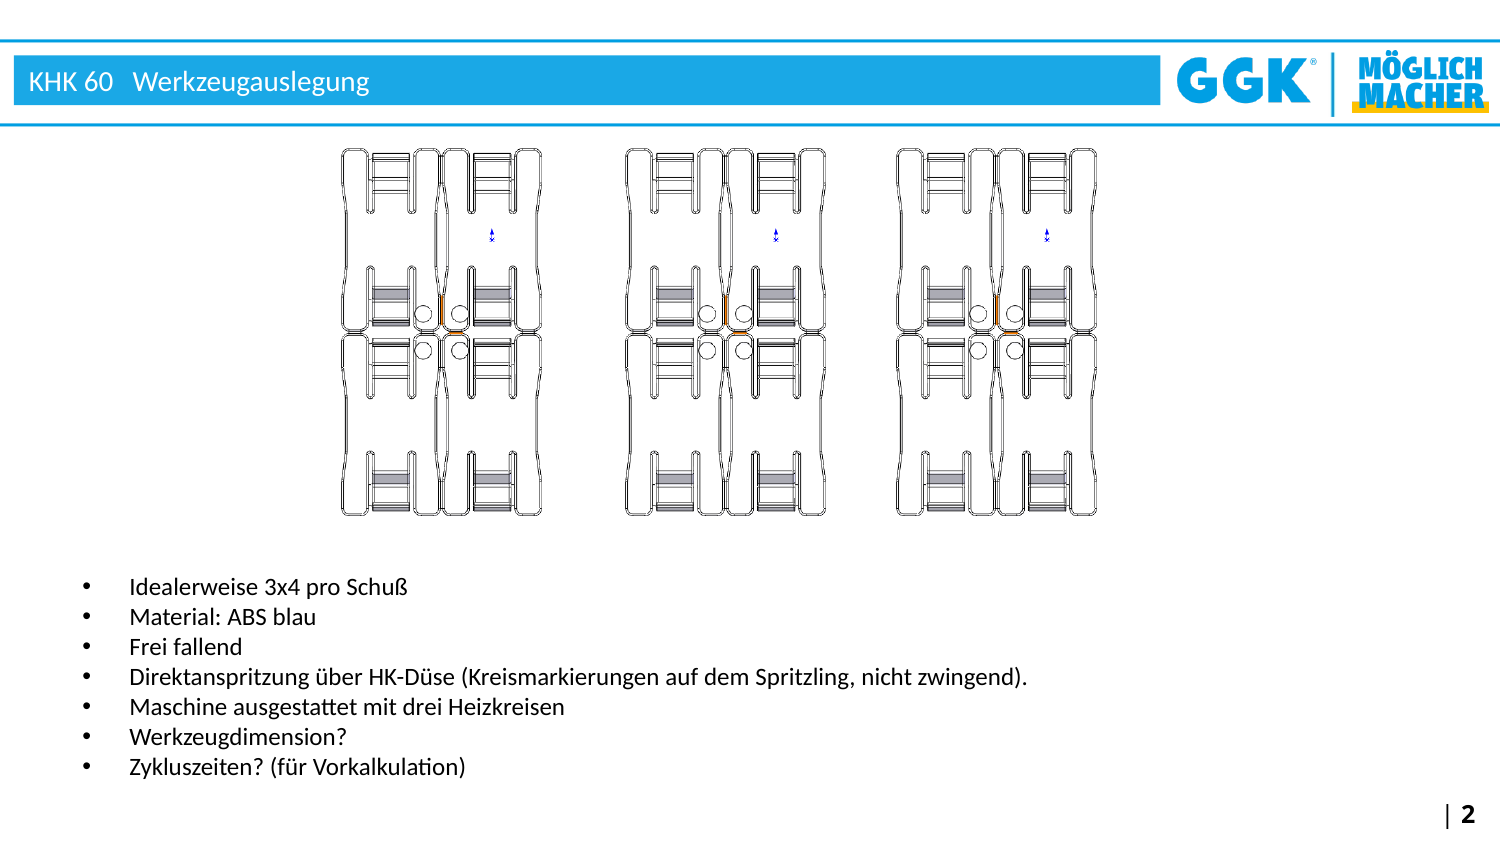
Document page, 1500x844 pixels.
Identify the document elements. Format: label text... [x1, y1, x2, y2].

picture [336, 142, 546, 518]
picture [891, 142, 1102, 518]
picture [1176, 53, 1331, 117]
picture [1390, 63, 1394, 73]
picture [619, 142, 830, 518]
picture [1334, 50, 1489, 117]
text_box KHK 60 Werkzeugauslegung [13, 55, 1161, 106]
text_box | 2 [1053, 791, 1490, 841]
text_box Idealerweise 3x4 pro Schuß Material: ABS blau Frei fallend Direktanspritzung über HK-Düse (Kreismarkierungen auf dem Spritzling, nicht zwingend). Maschine ausgestattet mit drei Heizkreisen Werkzeugdimension? Zykluszeiten? (für Vorkalkulation) [67, 563, 1045, 844]
